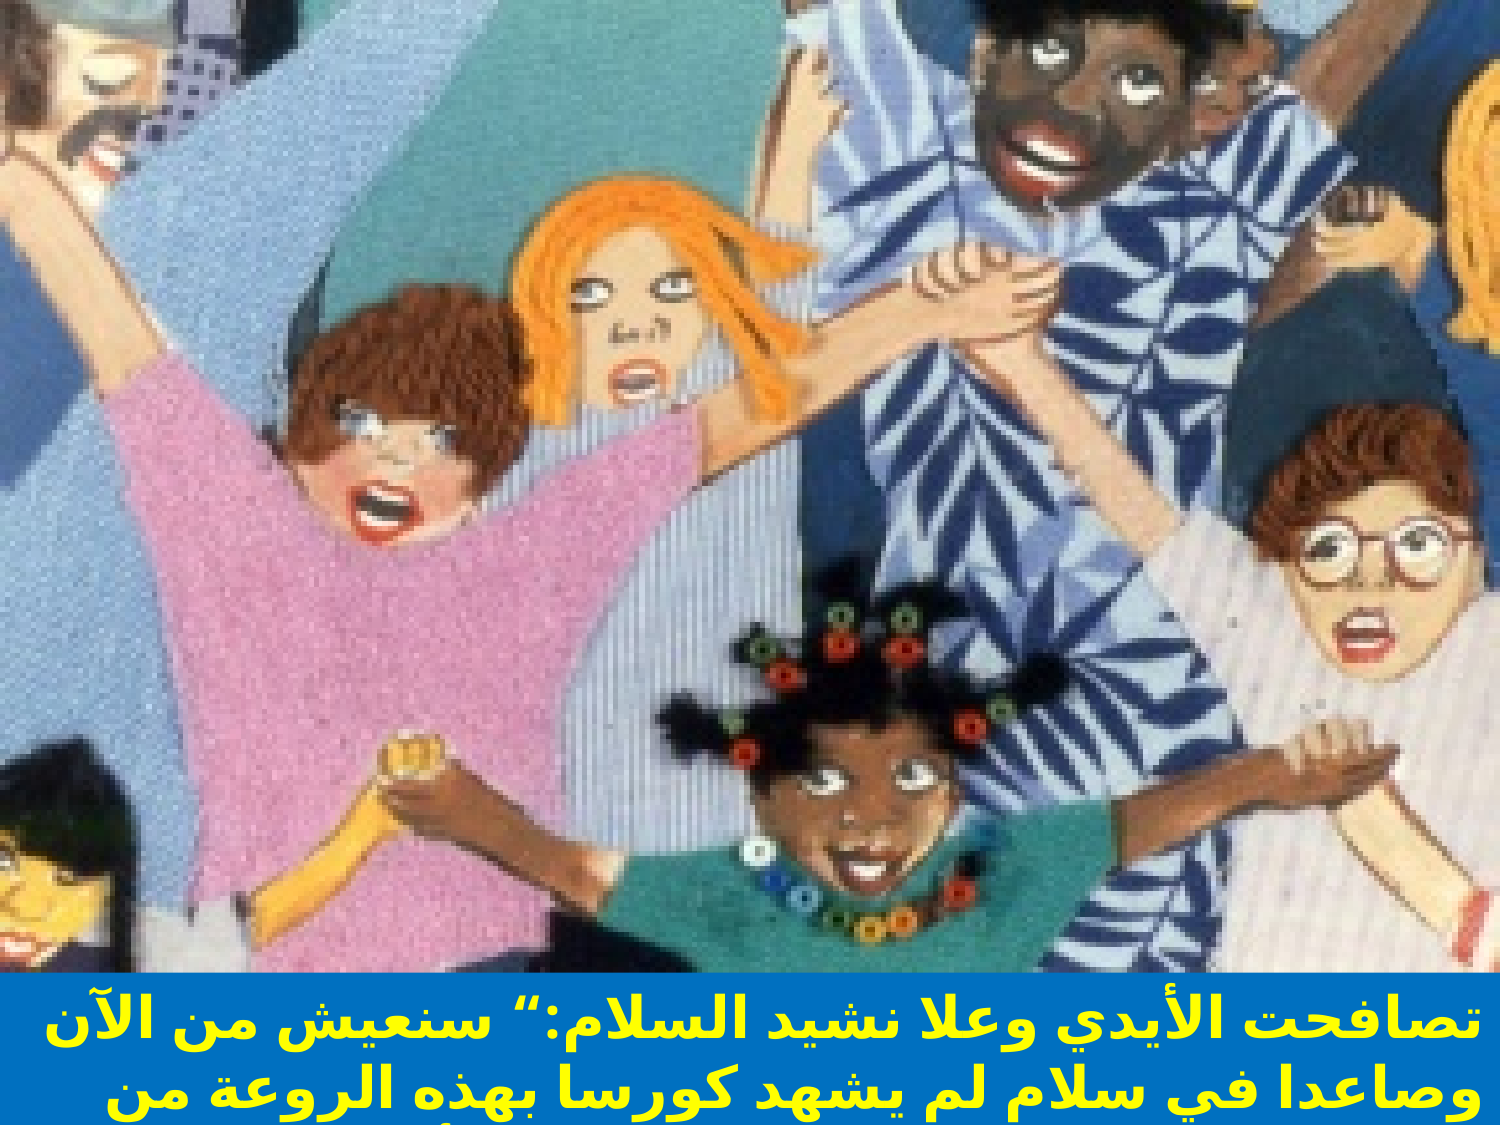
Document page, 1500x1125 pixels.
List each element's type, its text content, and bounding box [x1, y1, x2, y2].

picture [0, 0, 1500, 973]
text_box تصافحت الأيدي وعلا نشيد السلام:“ سنعيش من الآن وصاعدا في سلام لم يشهد كورسا بهذه الروعة من قبل كان الكورس مؤلف من مختلف الأعراق... [0, 979, 1500, 1125]
